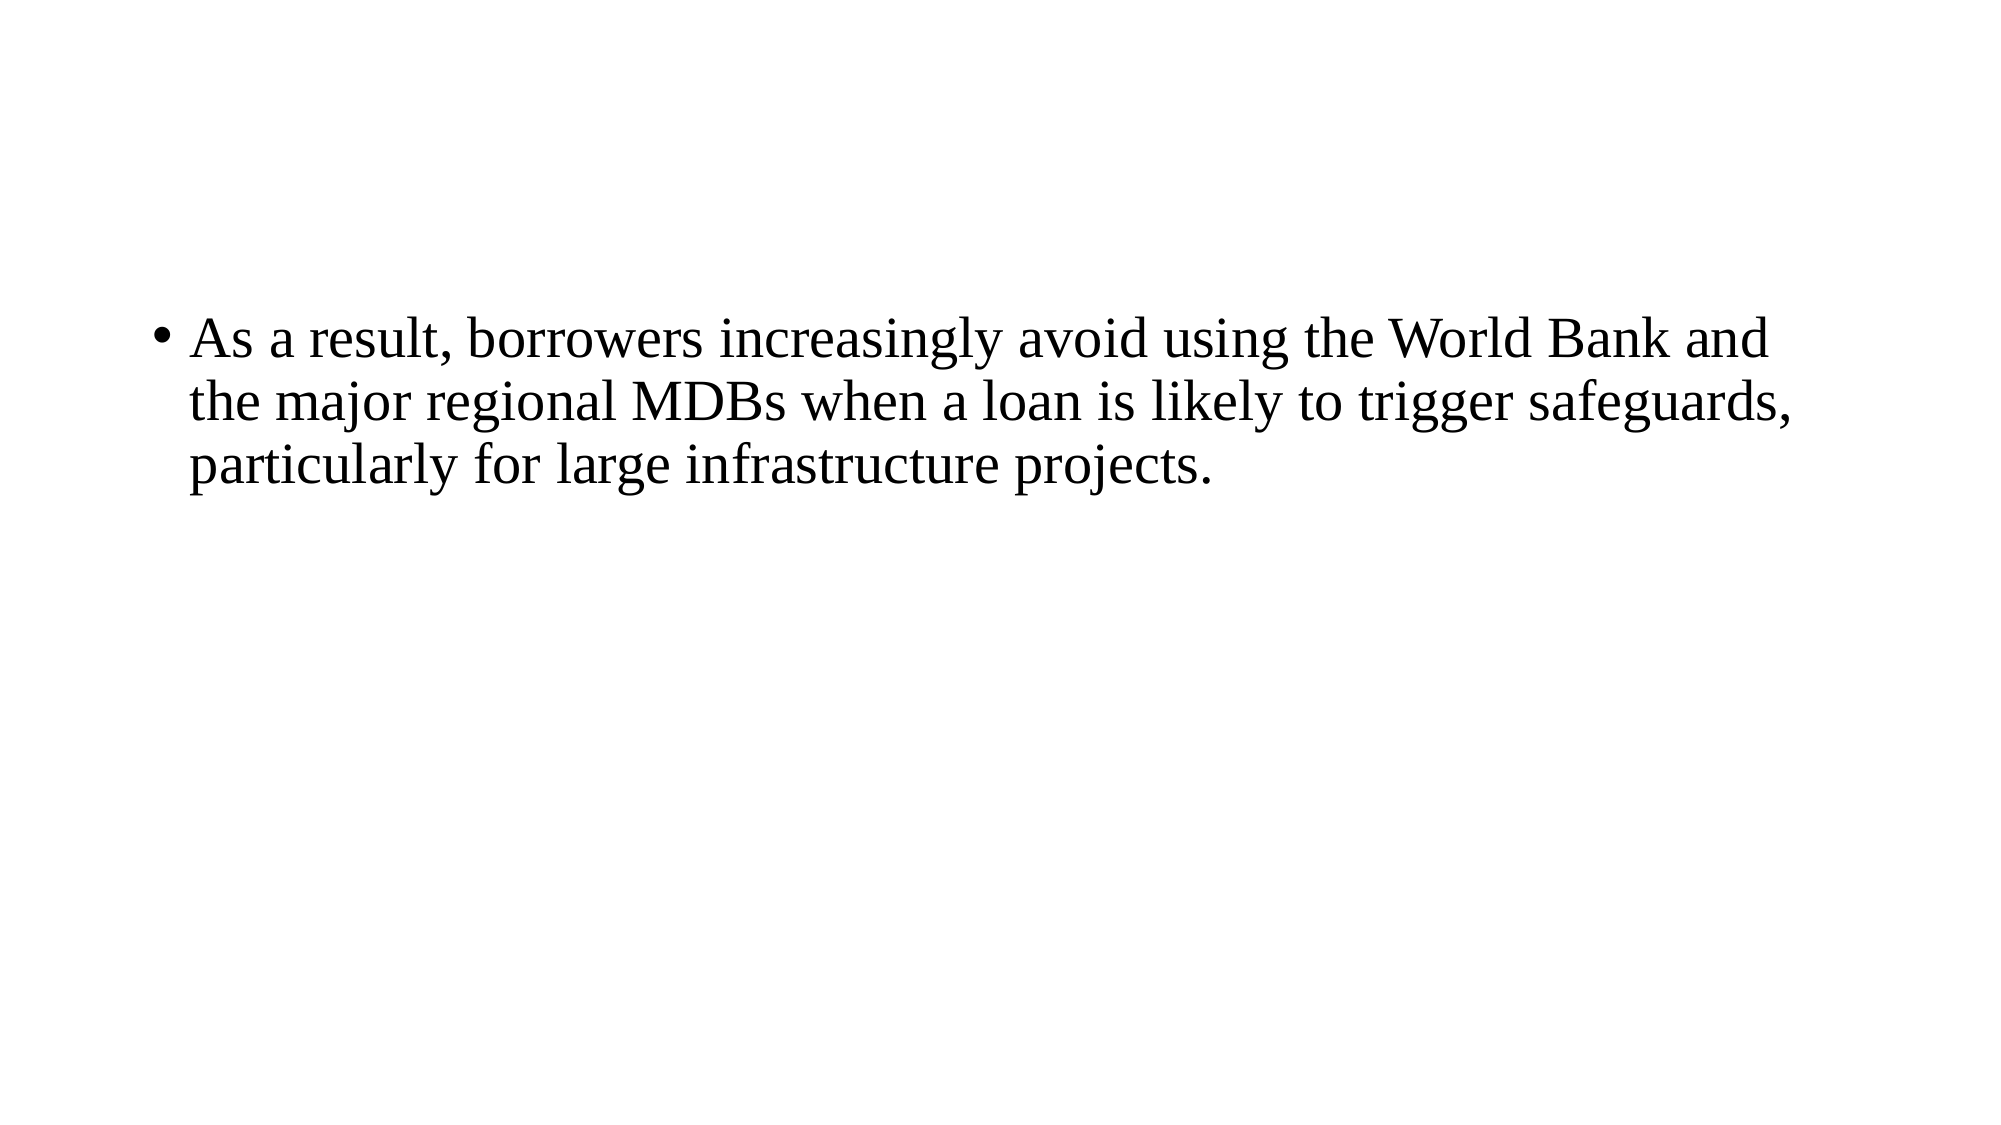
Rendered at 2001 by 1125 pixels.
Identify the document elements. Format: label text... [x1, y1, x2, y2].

list As a result, borrowers increasingly avoid using the World Bank and the major regional MDBs when a loan is likely to trigger safeguards, particularly for large infrastructure projects. [137, 299, 1863, 1014]
